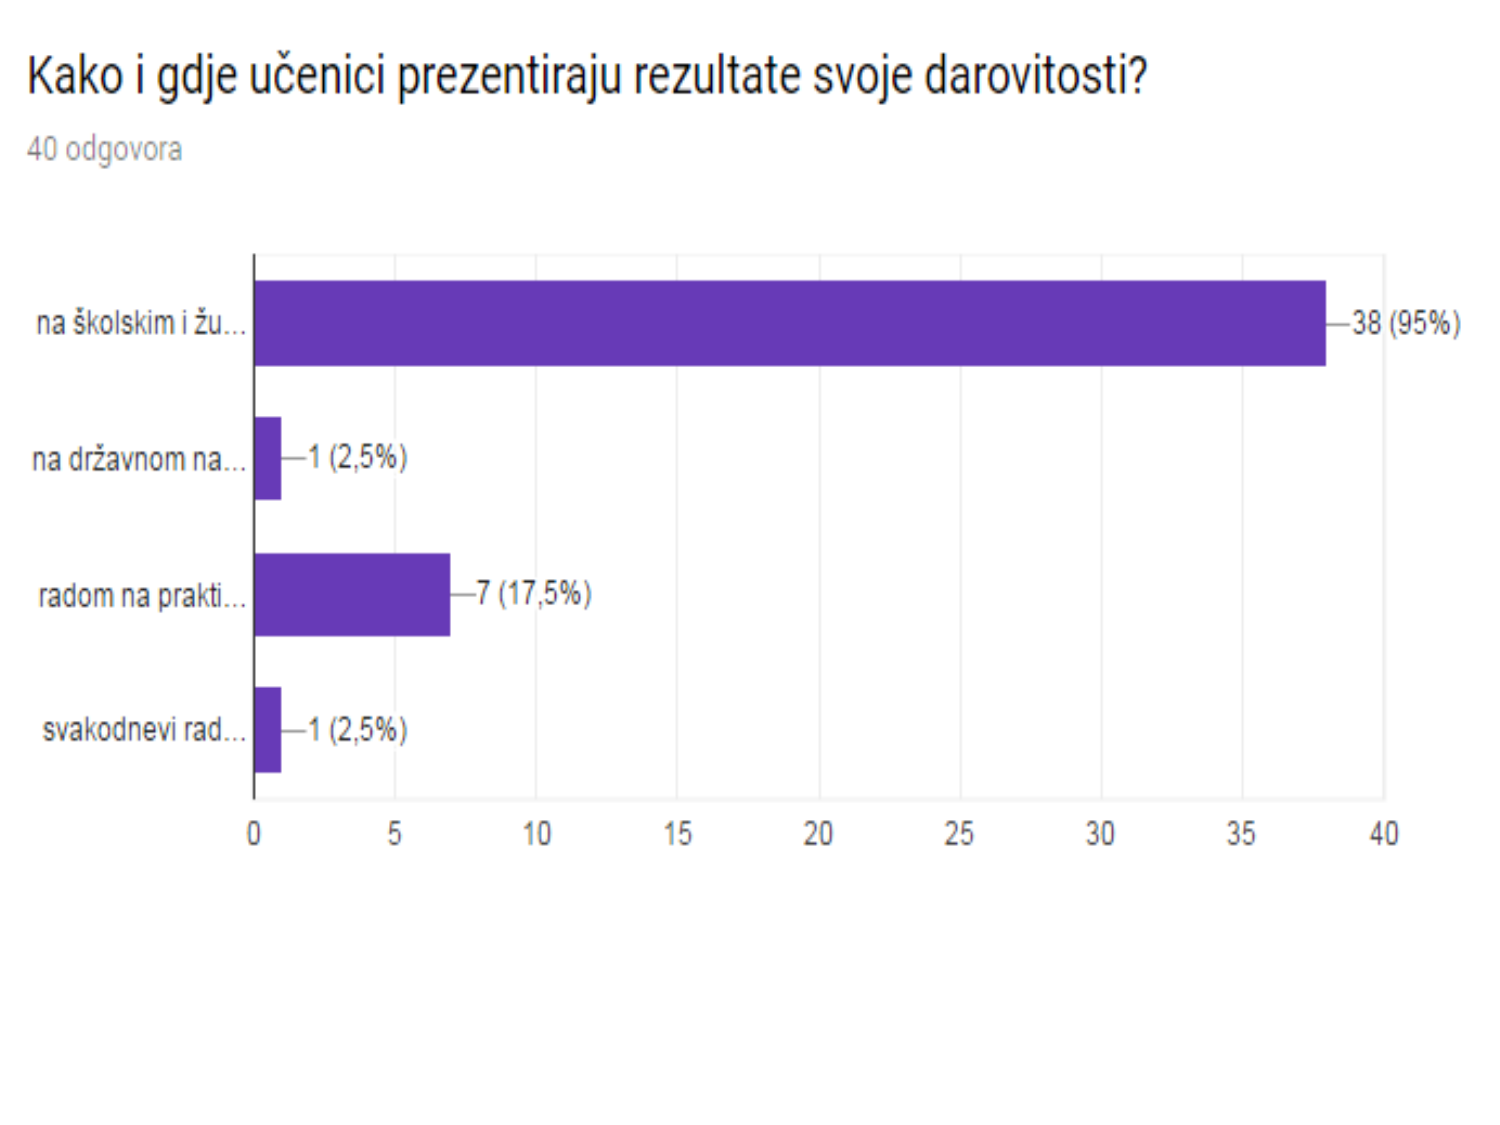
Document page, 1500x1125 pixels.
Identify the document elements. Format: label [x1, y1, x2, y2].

list [0, 46, 1500, 927]
